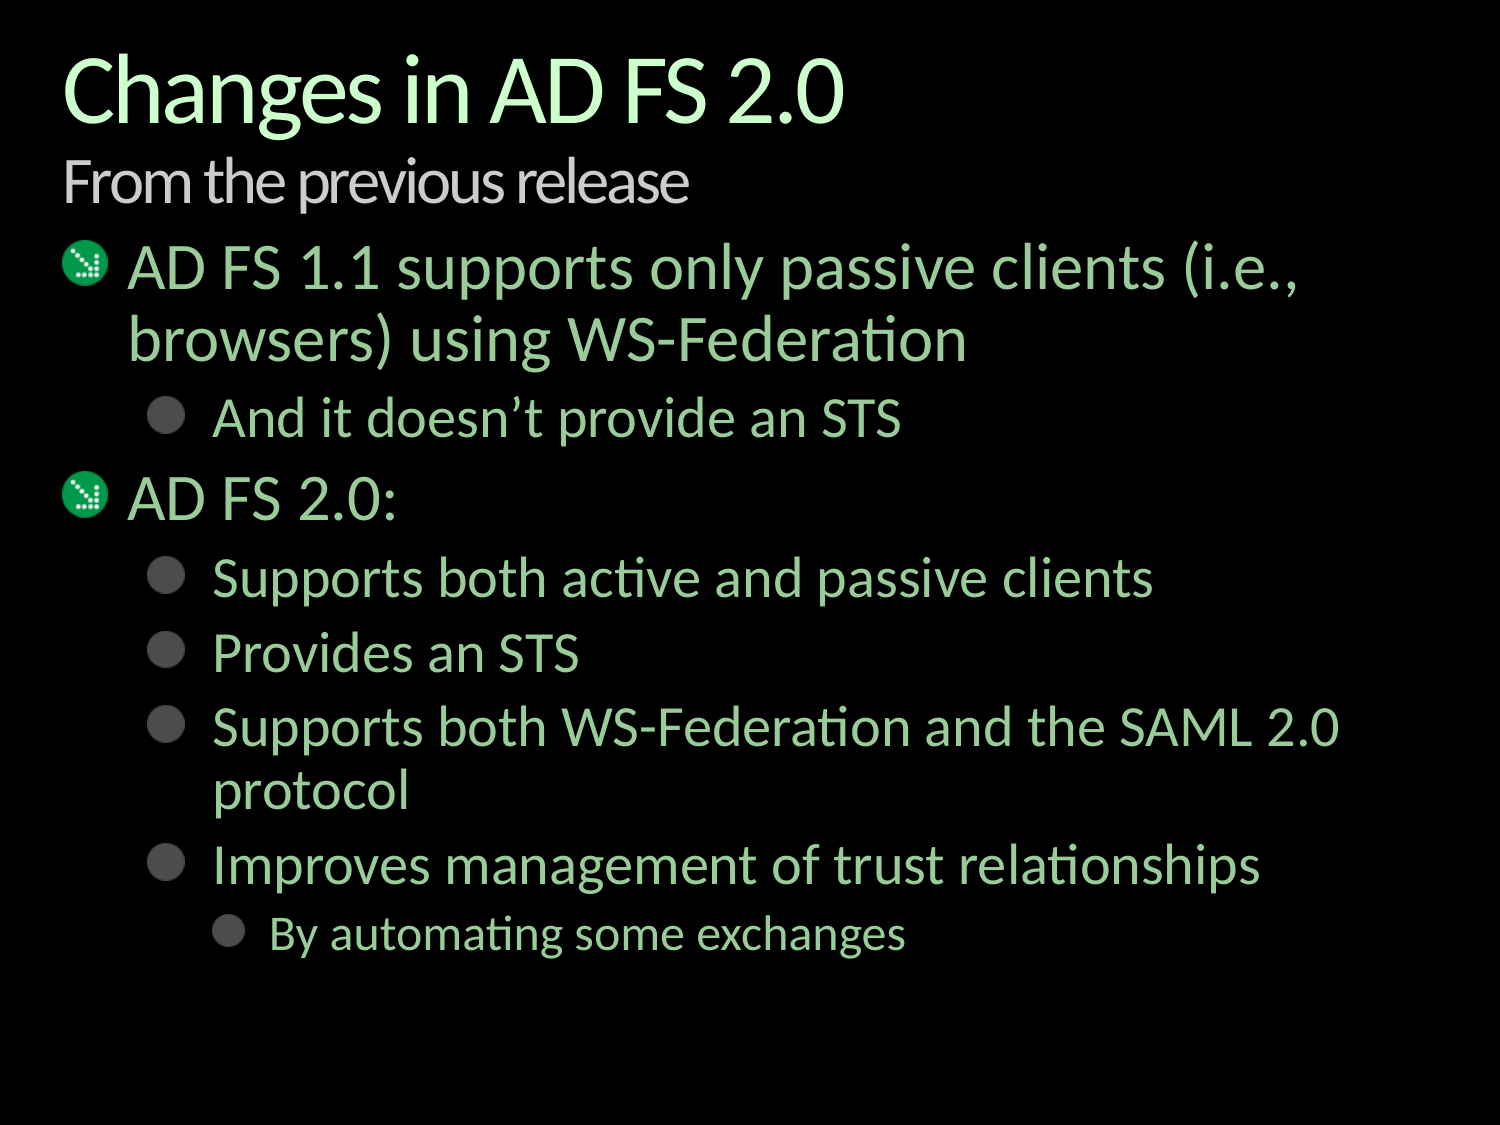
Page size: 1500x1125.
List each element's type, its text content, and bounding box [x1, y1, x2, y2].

picture [147, 556, 185, 594]
title Changes in AD FS 2.0 From the previous release [62, 37, 1438, 147]
picture [62, 471, 108, 519]
list AD FS 1.1 supports only passive clients (i.e., browsers) using WS-Federation And it doesn’t provide an STS AD FS 2.0: Supports both active and passive clients Provides an STS Supports both WS-Federation and the SAML 2.0 protocol Improves management of trust relationships By automating some exchanges [62, 231, 1438, 593]
picture [147, 705, 185, 743]
picture [147, 631, 185, 668]
picture [147, 843, 185, 881]
picture [147, 396, 185, 434]
picture [212, 914, 245, 947]
picture [62, 240, 108, 287]
